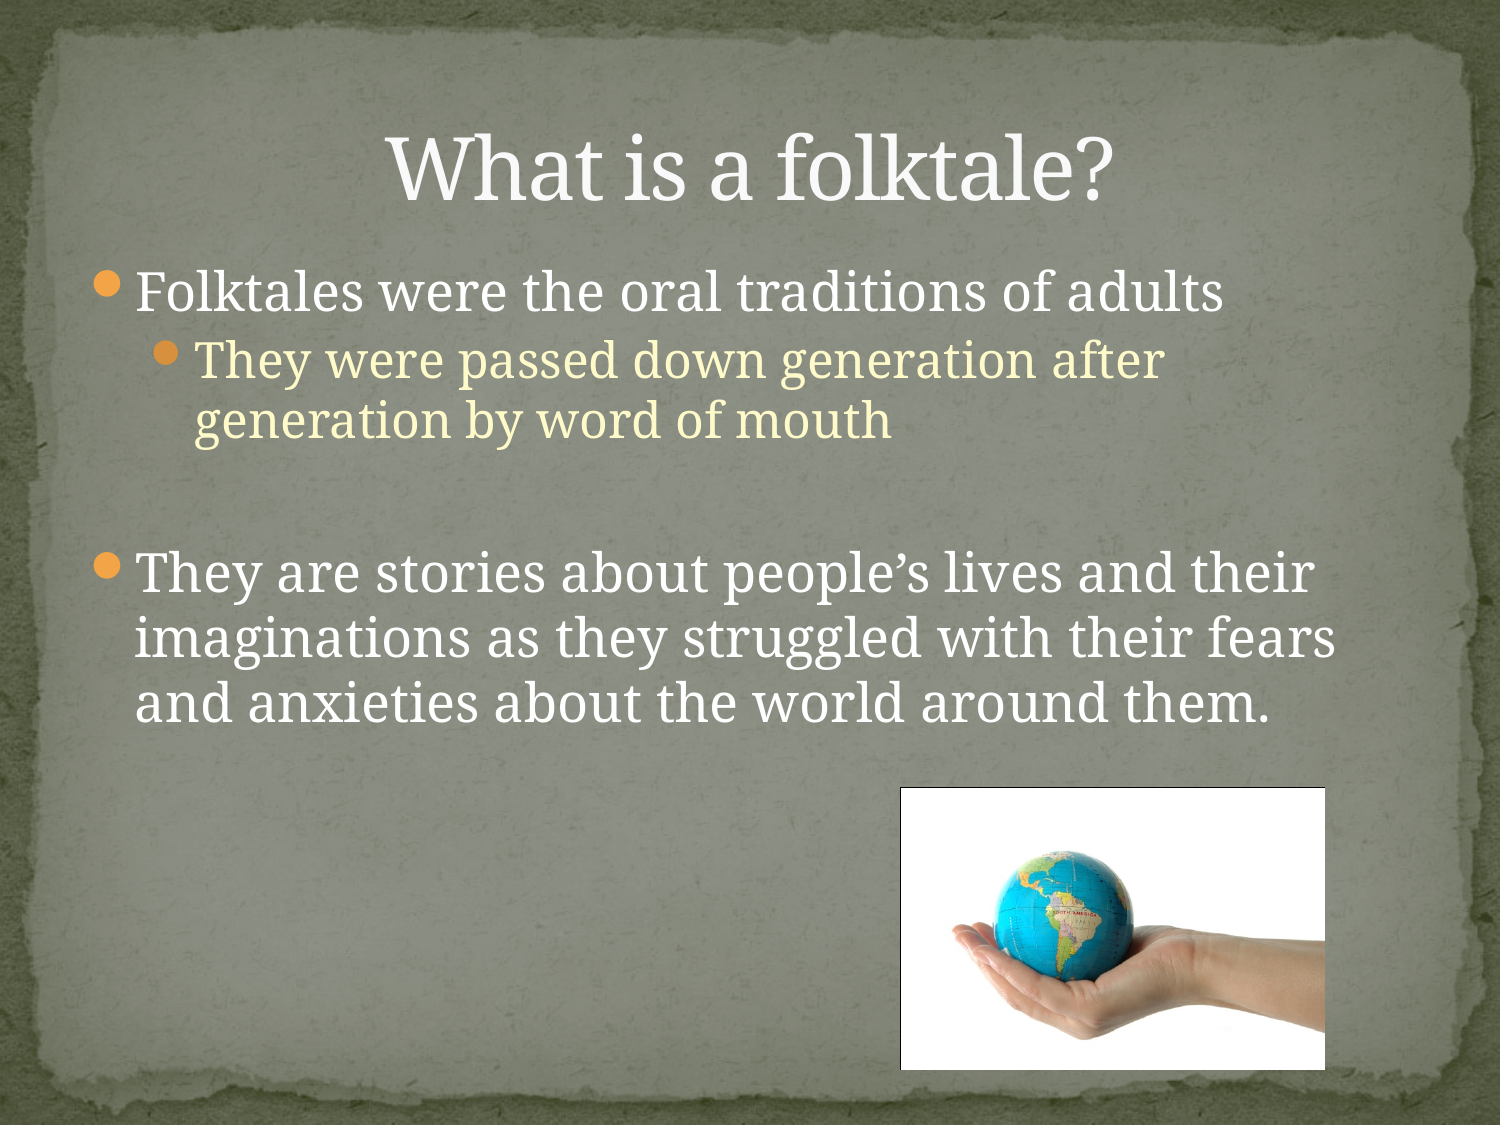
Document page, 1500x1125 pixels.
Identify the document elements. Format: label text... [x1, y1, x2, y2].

list Folktales were the oral traditions of adults They were passed down generation after generation by word of mouth They are stories about people’s lives and their imaginations as they struggled with their fears and anxieties about the world around them. [75, 249, 1425, 1000]
picture [900, 787, 1325, 1070]
title What is a folktale? [74, 24, 1425, 225]
